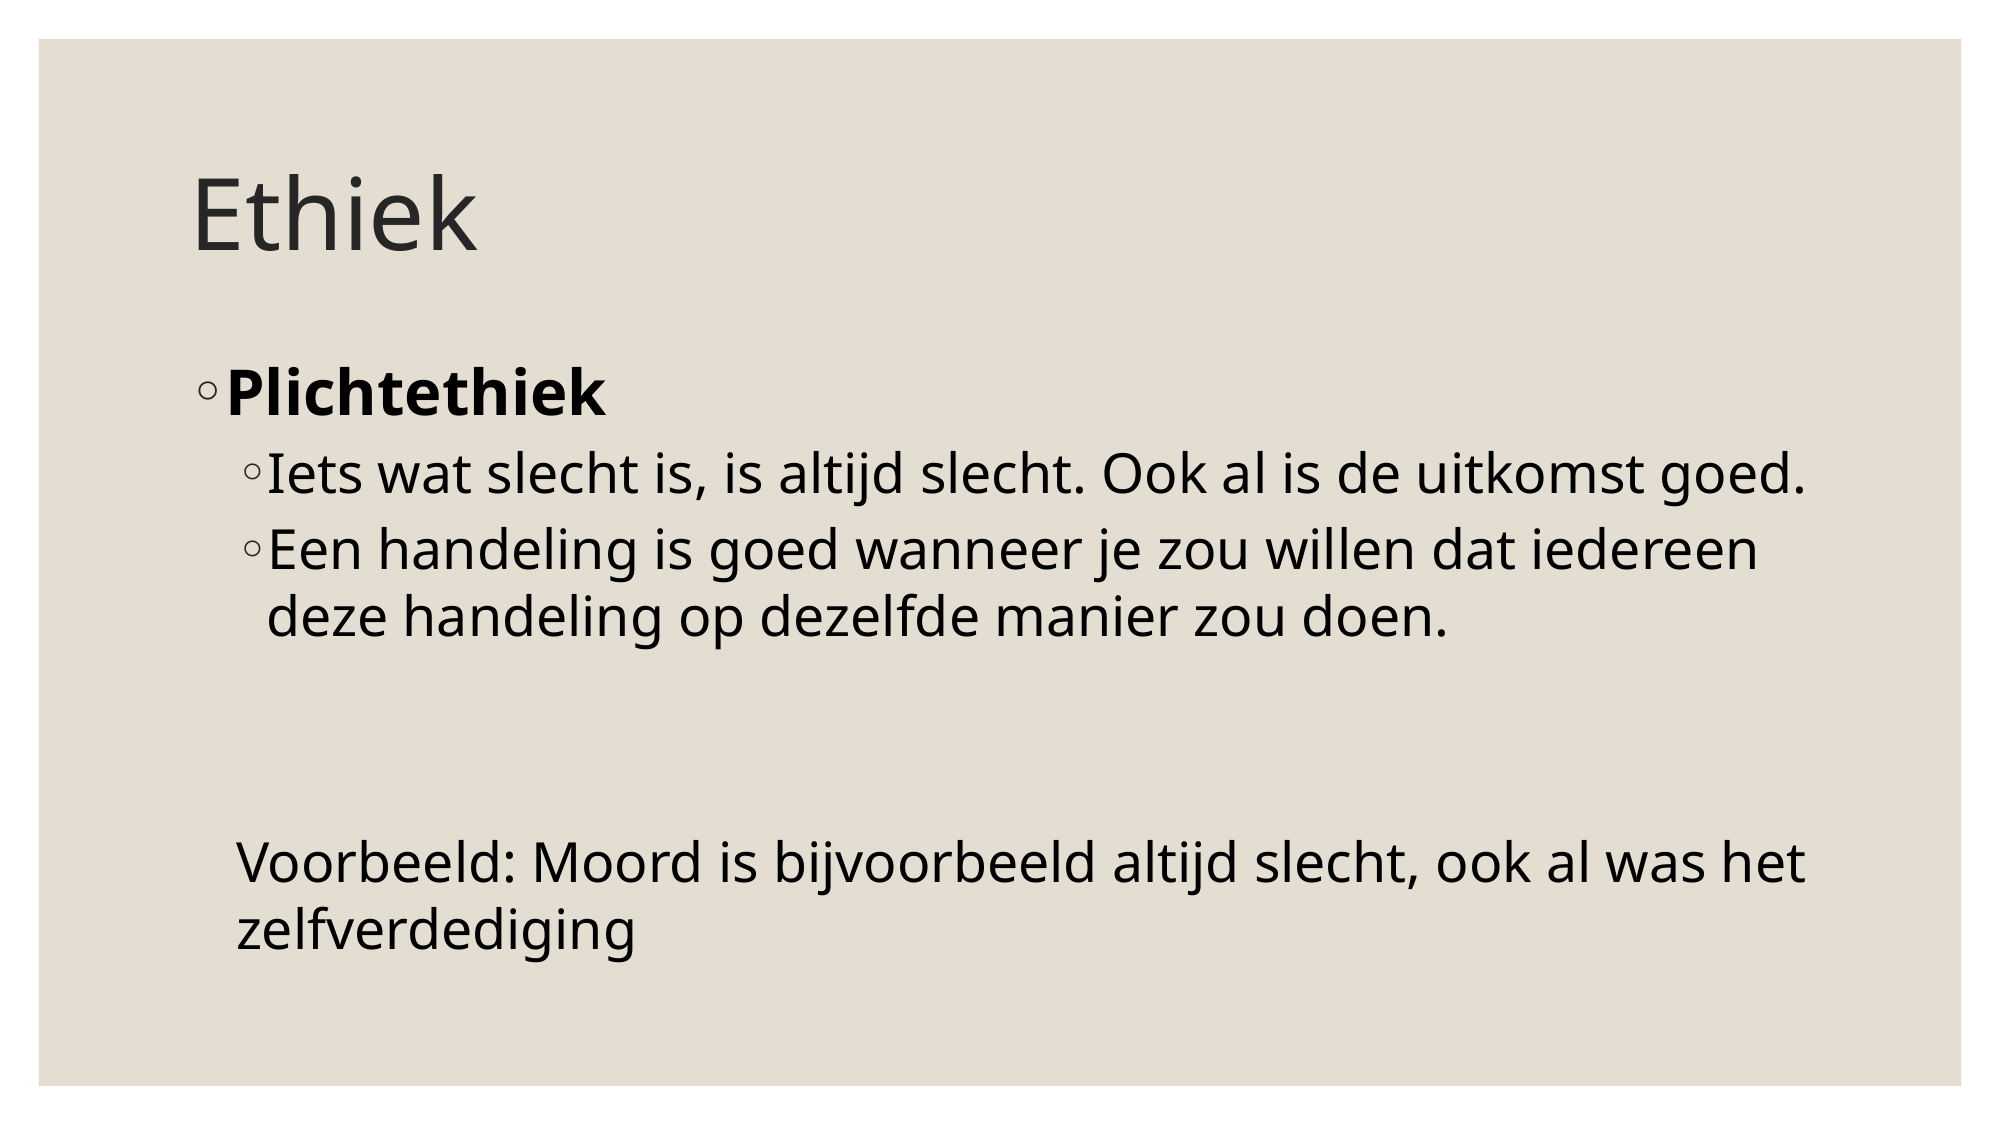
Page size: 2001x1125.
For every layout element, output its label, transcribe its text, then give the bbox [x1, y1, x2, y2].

list Plichtethiek Iets wat slecht is, is altijd slecht. Ook al is de uitkomst goed. Een handeling is goed wanneer je zou willen dat iedereen deze handeling op dezelfde manier zou doen. Voorbeeld: Moord is bijvoorbeeld altijd slecht, ook al was het zelfverdediging [174, 345, 1825, 990]
title Ethiek [174, 105, 1825, 331]
